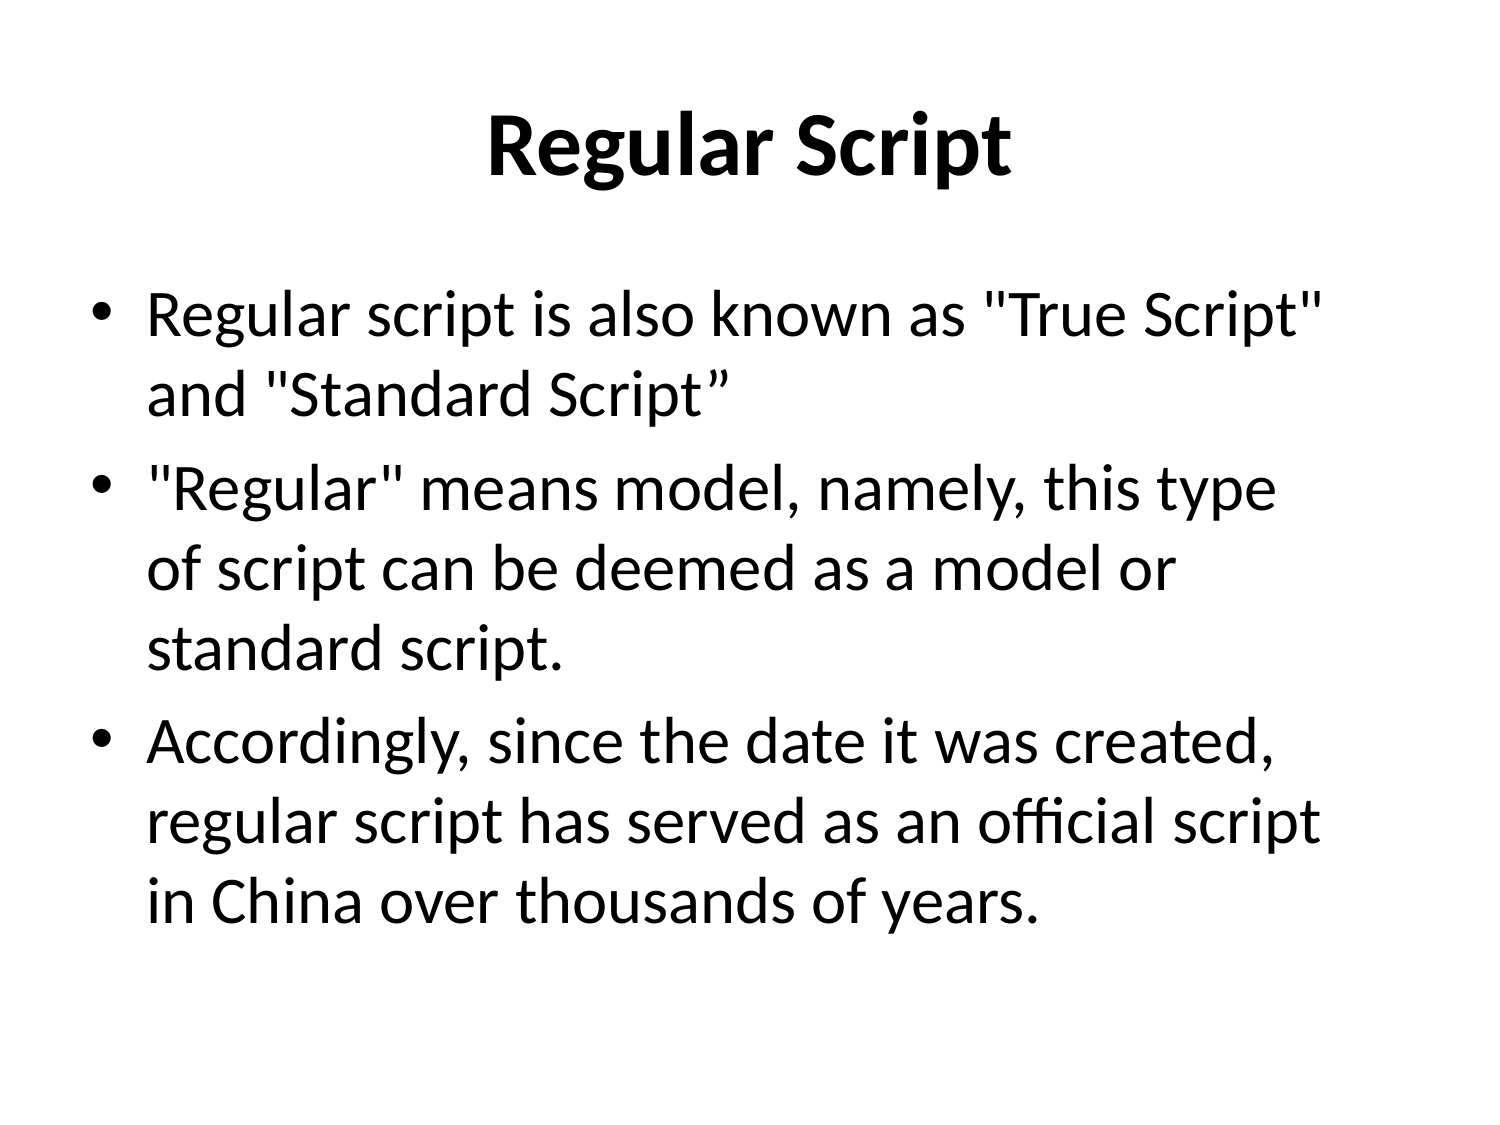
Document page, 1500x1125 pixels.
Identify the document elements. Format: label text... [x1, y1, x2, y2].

list Regular script is also known as "True Script" and "Standard Script” "Regular" means model, namely, this type of script can be deemed as a model or standard script. Accordingly, since the date it was created, regular script has served as an official script in China over thousands of years. [75, 262, 1363, 1005]
title Regular Script [75, 45, 1425, 233]
